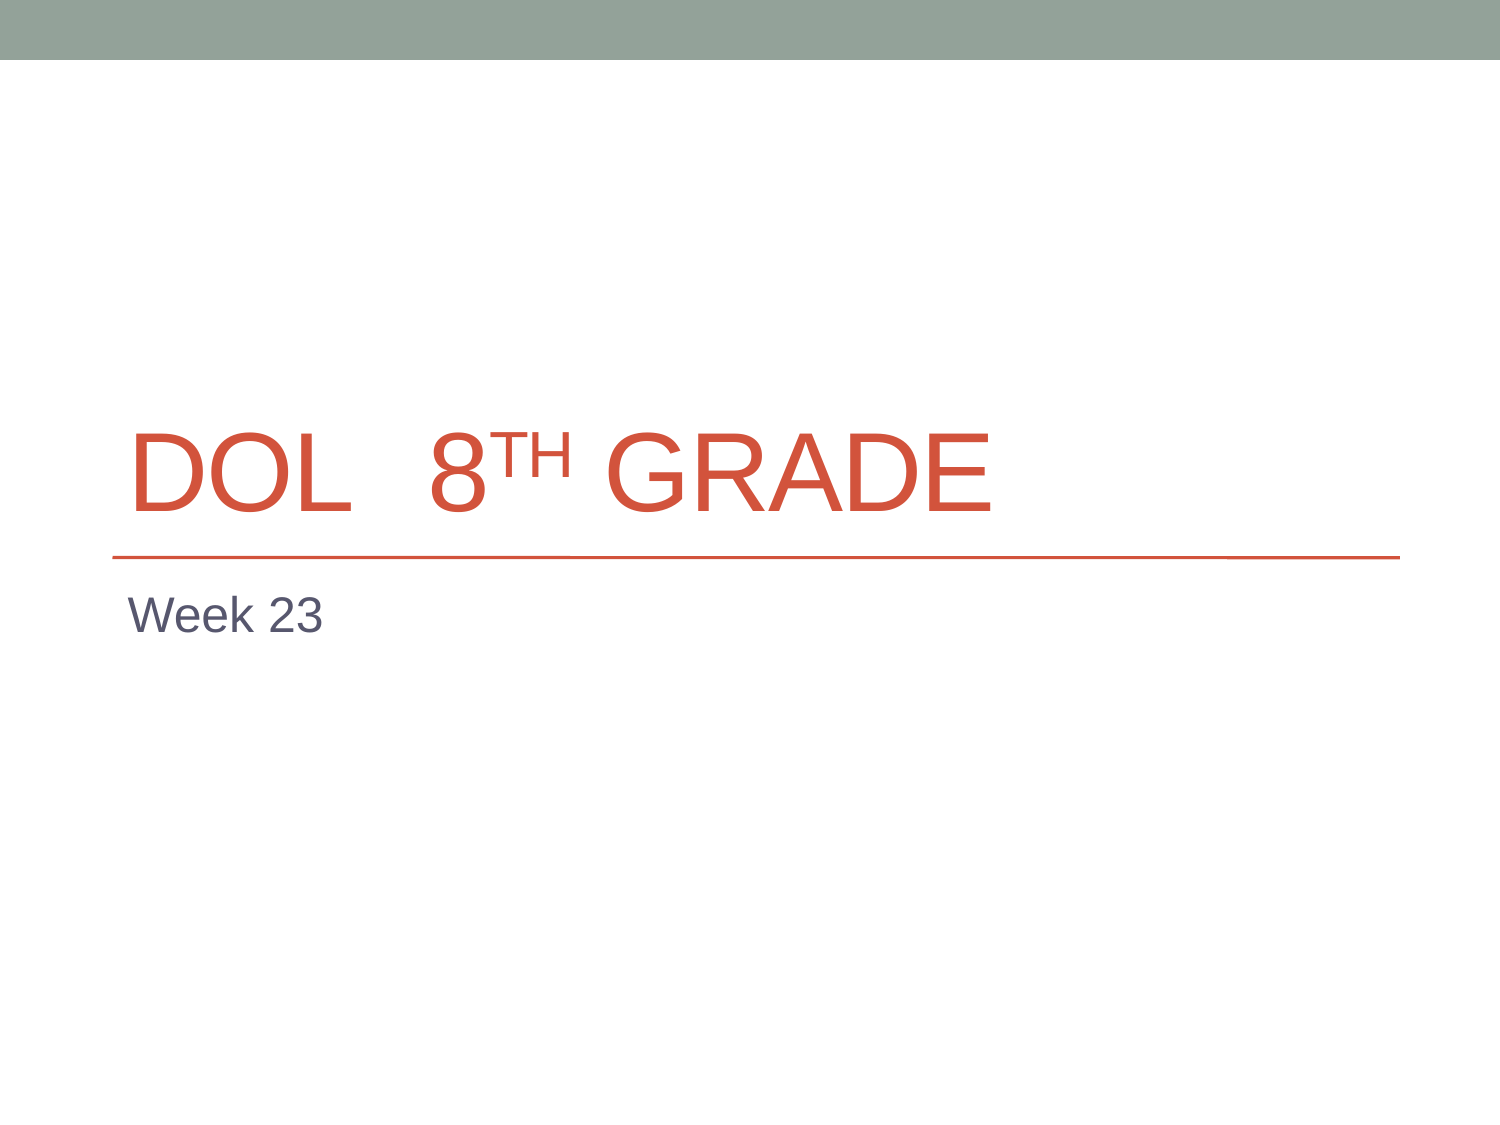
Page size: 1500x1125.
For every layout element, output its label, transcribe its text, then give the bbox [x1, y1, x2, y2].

subtitle Week 23 [112, 575, 1163, 863]
title Dol 8th grade [112, 224, 1400, 542]
